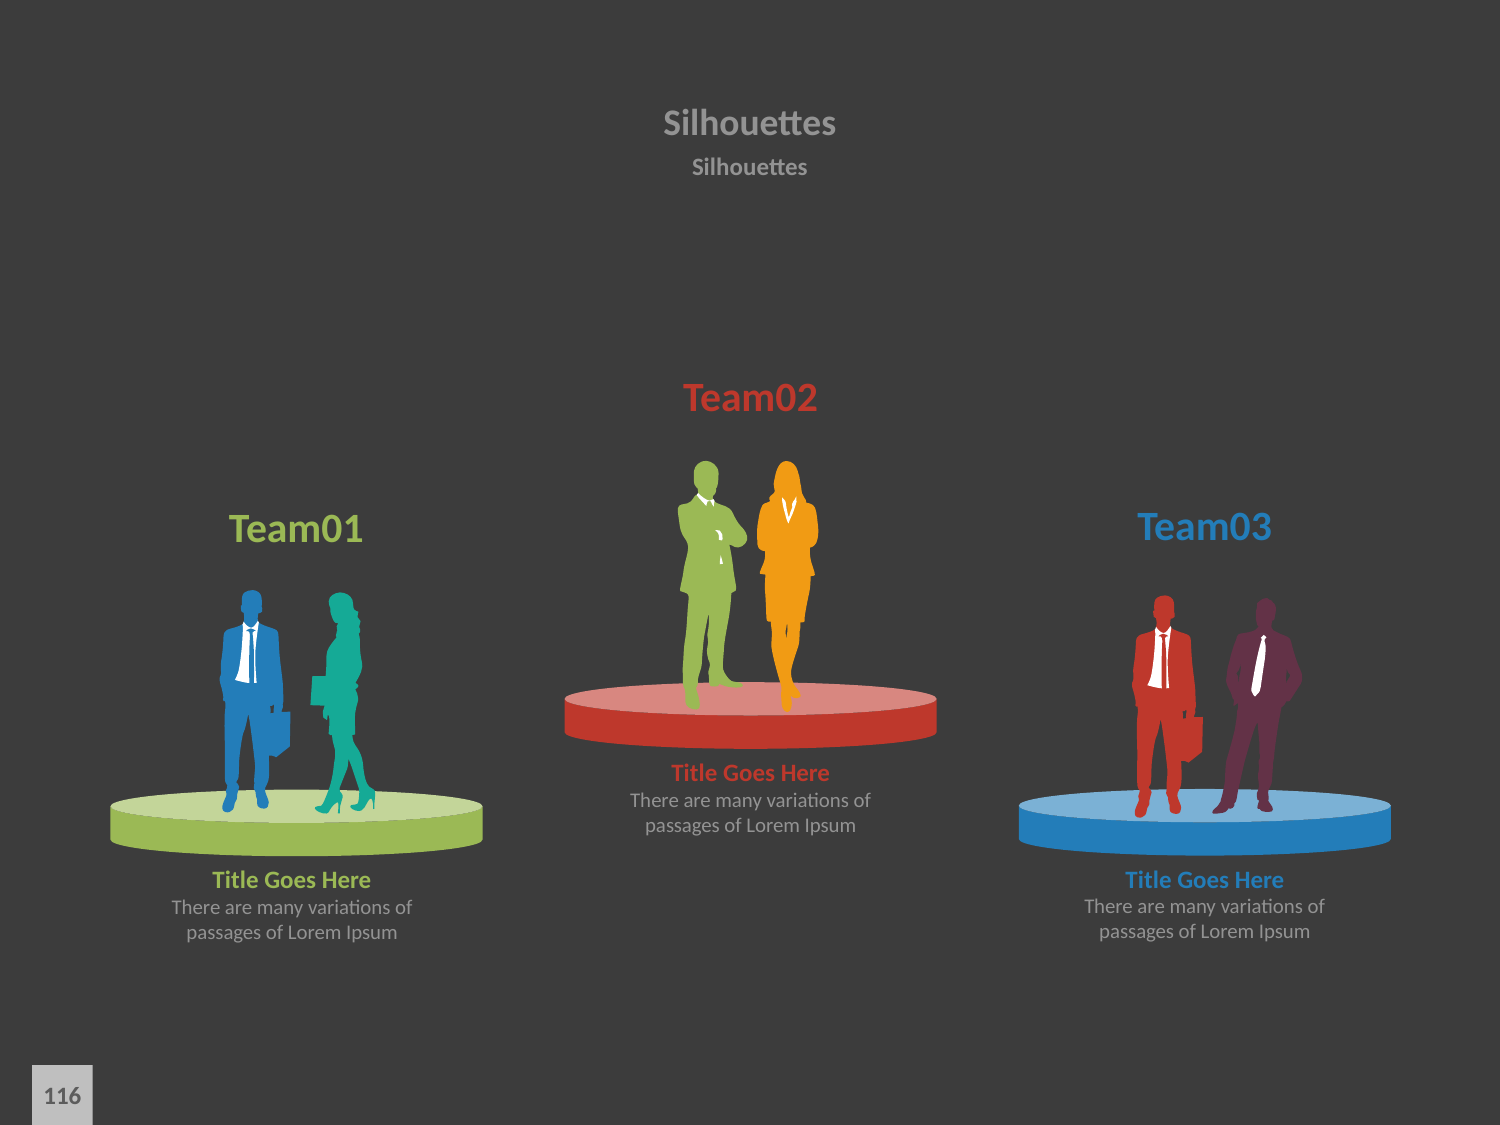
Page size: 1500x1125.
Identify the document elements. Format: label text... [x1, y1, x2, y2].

text_box Team01 [214, 493, 379, 559]
text_box Title Goes Here There are many variations of passages of Lorem Ipsum [576, 748, 925, 844]
list Silhouettes [412, 149, 1088, 183]
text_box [756, 460, 819, 713]
text_box Team03 [1122, 491, 1288, 557]
title Silhouettes [287, 91, 1213, 150]
text_box Team02 [668, 362, 833, 428]
text_box [1016, 788, 1393, 855]
text_box [562, 681, 939, 748]
text_box [108, 789, 485, 856]
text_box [310, 588, 376, 816]
text_box Title Goes Here There are many variations of passages of Lorem Ipsum [1030, 855, 1380, 951]
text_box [1131, 595, 1204, 819]
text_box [218, 589, 291, 814]
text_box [1212, 596, 1304, 815]
text_box Title Goes Here There are many variations of passages of Lorem Ipsum [117, 856, 467, 951]
text_box [295, 787, 305, 792]
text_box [676, 460, 749, 710]
